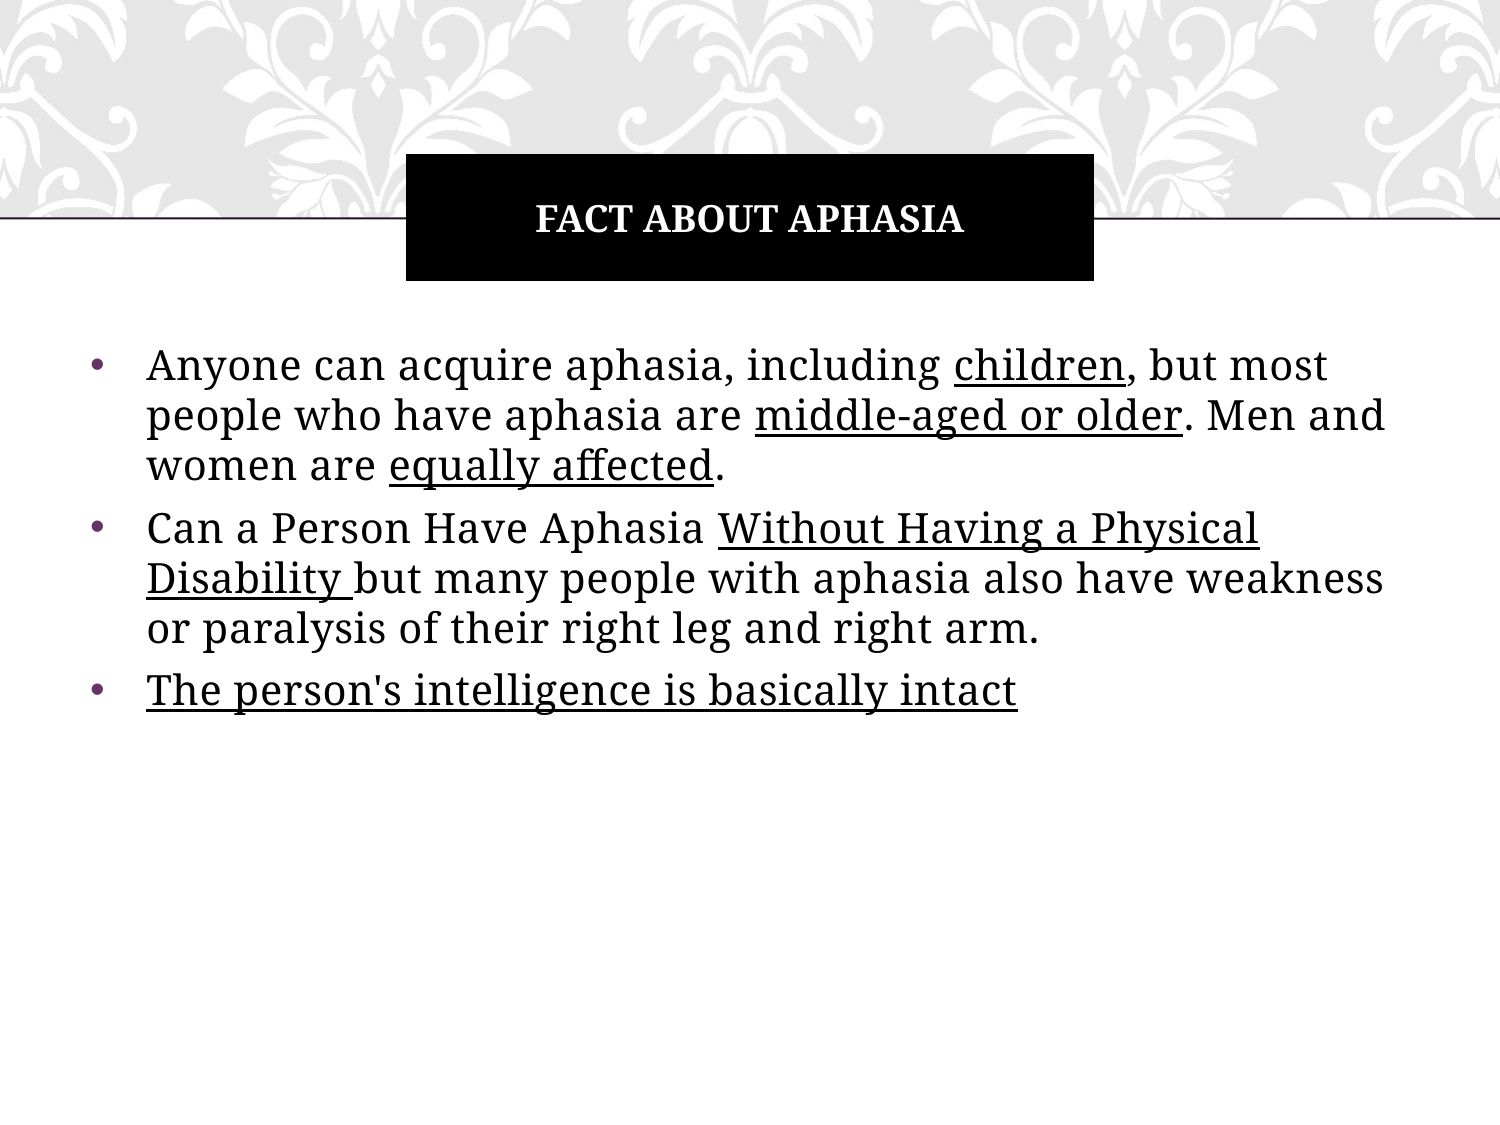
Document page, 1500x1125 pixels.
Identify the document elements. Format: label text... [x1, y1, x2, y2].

list Anyone can acquire aphasia, including children, but most people who have aphasia are middle-aged or older. Men and women are equally affected. Can a Person Have Aphasia Without Having a Physical Disability but many people with aphasia also have weakness or paralysis of their right leg and right arm. The person's intelligence is basically intact [75, 331, 1425, 1000]
title Fact about aphasia [406, 154, 1094, 281]
